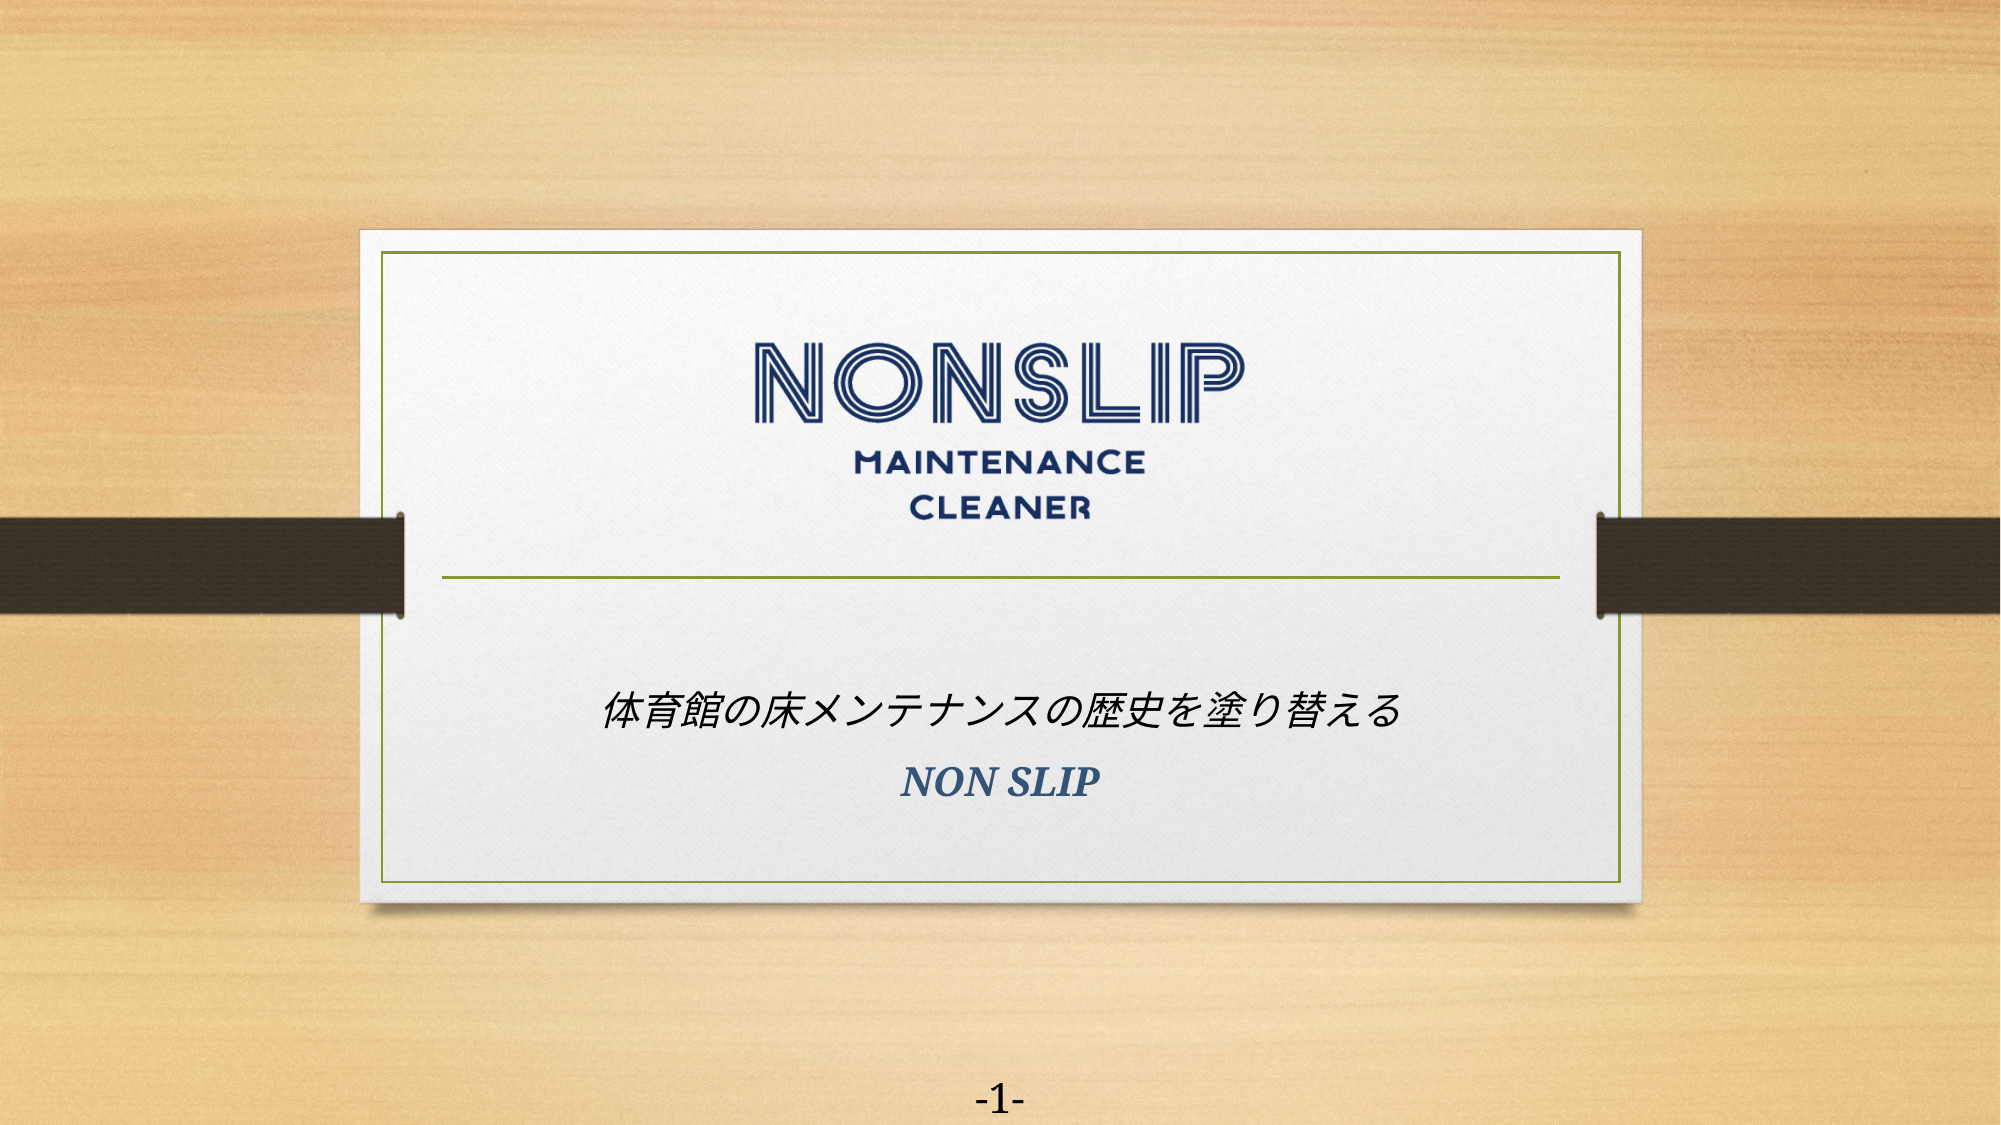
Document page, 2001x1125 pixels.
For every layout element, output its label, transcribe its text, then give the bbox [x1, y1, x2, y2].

text_box -1- [750, 1064, 1250, 1125]
picture [0, 0, 2001, 1125]
subtitle 体育館の床メンテナンスの歴史を塗り替える NON SLIP [441, 600, 1560, 817]
